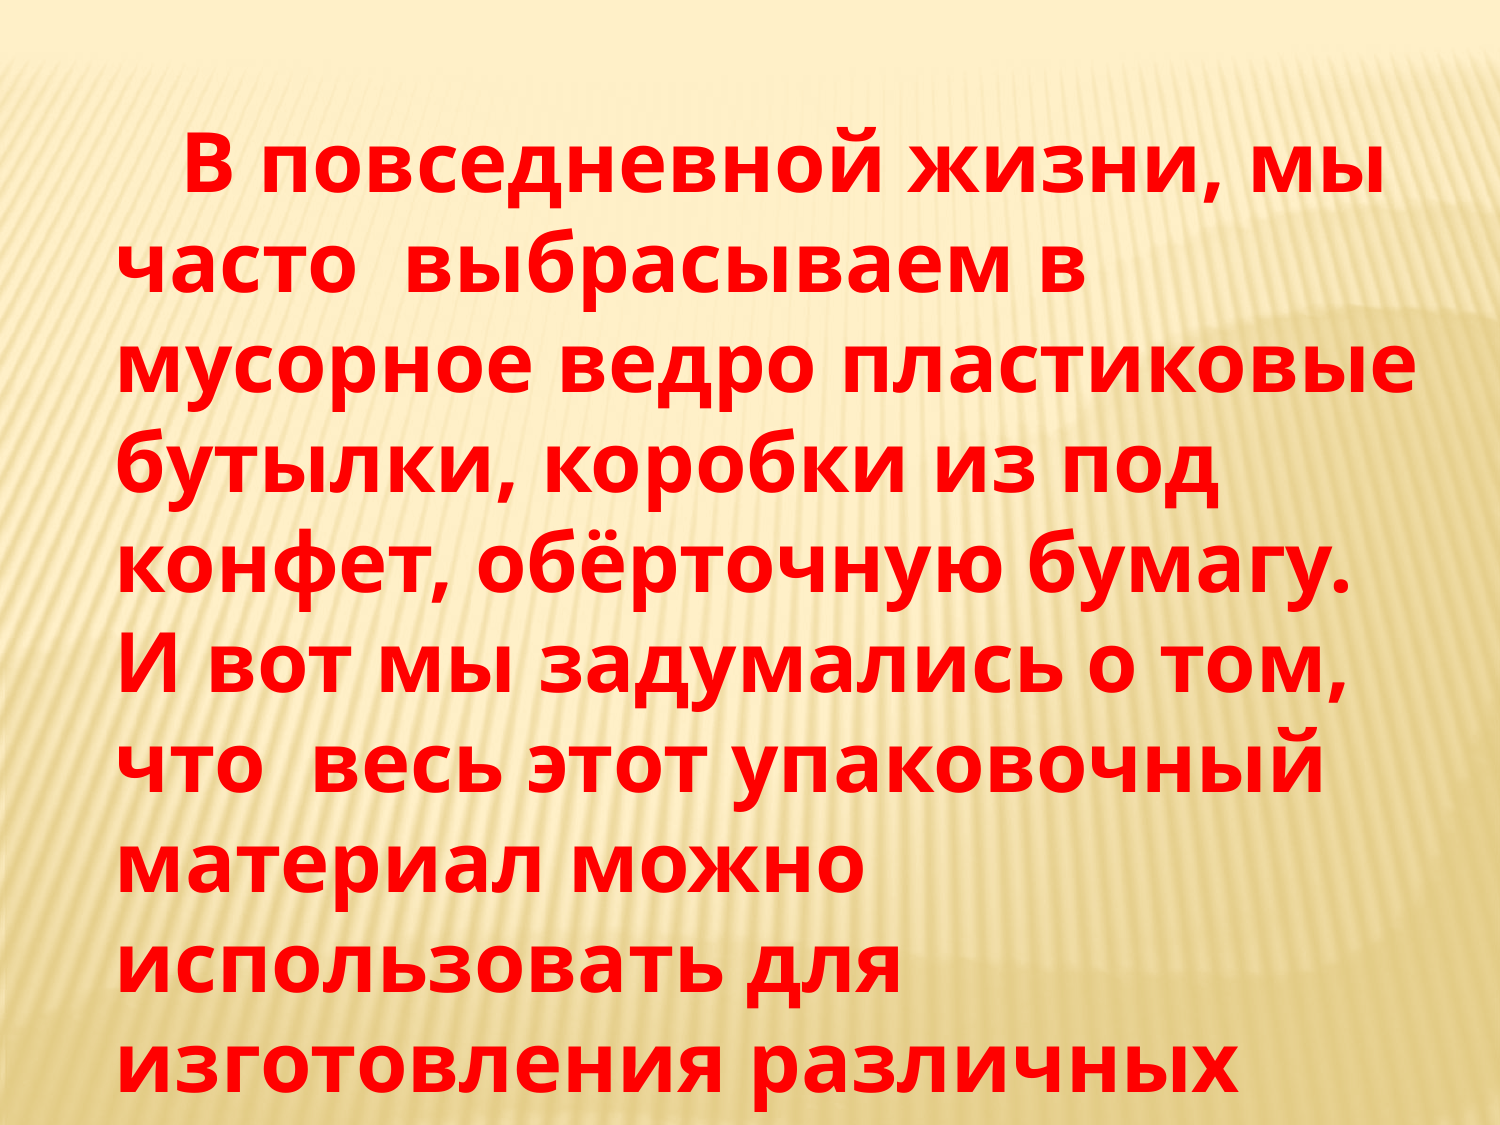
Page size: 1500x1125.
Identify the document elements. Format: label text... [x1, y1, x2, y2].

text_box В повседневной жизни, мы часто выбрасываем в мусорное ведро пластиковые бутылки, коробки из под конфет, обёрточную бумагу. И вот мы задумались о том, что весь этот упаковочный материал можно использовать для изготовления различных поделок, игрушек и подарков. [100, 101, 1459, 1125]
